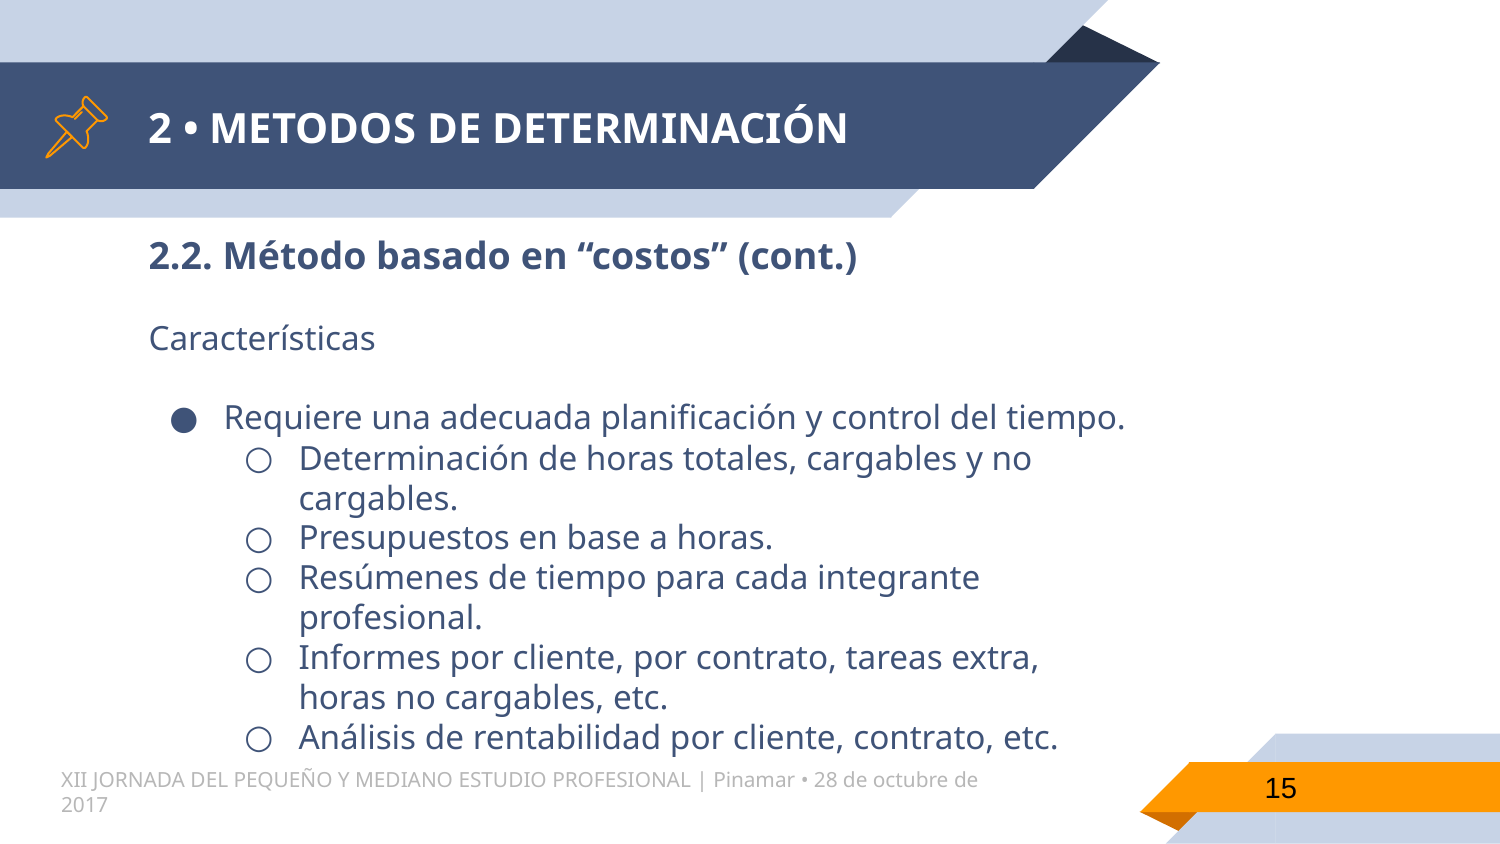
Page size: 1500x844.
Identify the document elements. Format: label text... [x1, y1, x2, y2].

text_box 2.2. Método basado en “costos” (cont.) Características Requiere una adecuada planificación y control del tiempo. Determinación de horas totales, cargables y no cargables. Presupuestos en base a horas. Resúmenes de tiempo para cada integrante profesional. Informes por cliente, por contrato, tareas extra, horas no cargables, etc. Análisis de rentabilidad por cliente, contrato, etc. [133, 217, 1152, 791]
slide_number 15 [1249, 760, 1494, 813]
title 2 • METODOS DE DETERMINACIÓN [133, 64, 1035, 190]
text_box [46, 96, 108, 158]
